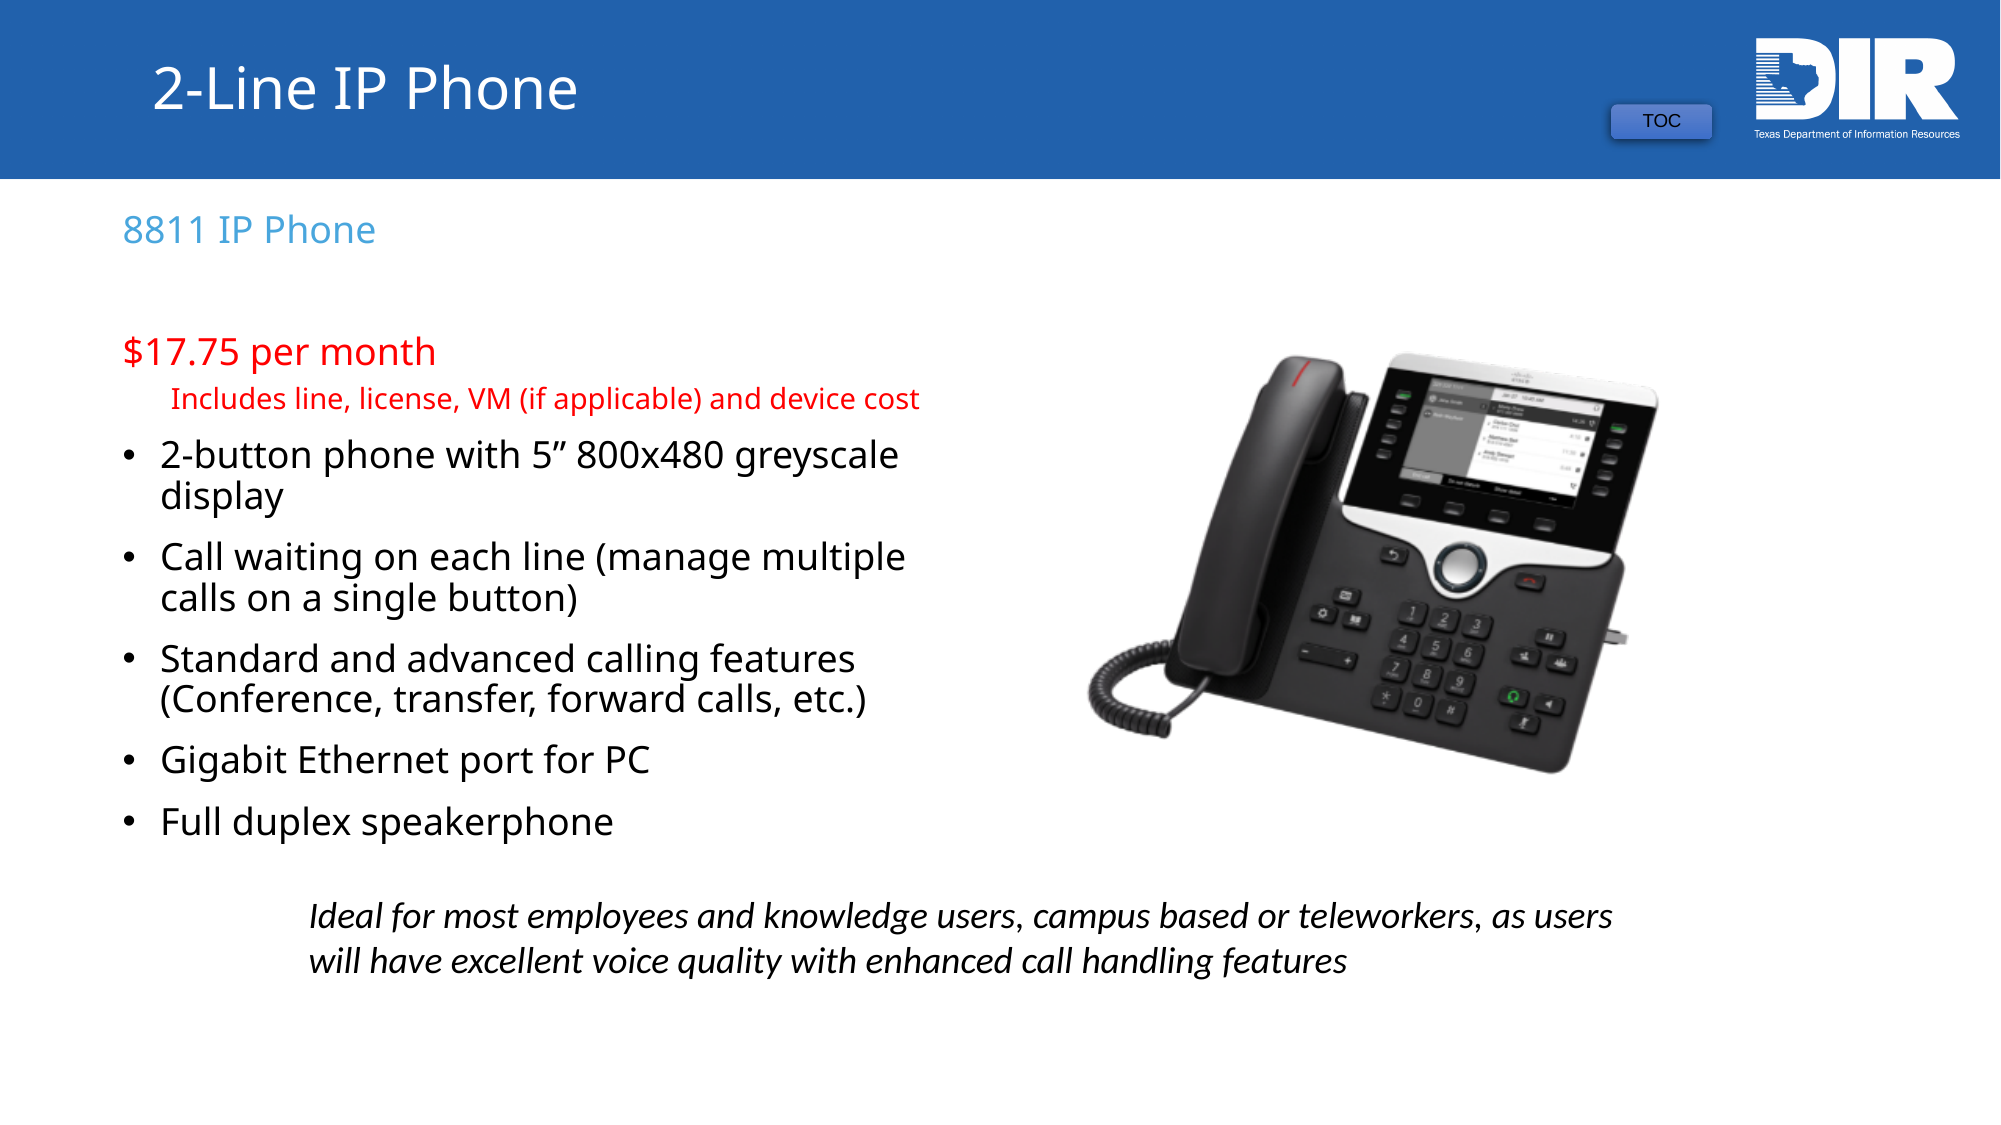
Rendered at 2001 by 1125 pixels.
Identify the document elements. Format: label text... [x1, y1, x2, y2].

picture [0, 0, 2001, 1125]
list 8811 IP Phone $17.75 per month Includes line, license, VM (if applicable) and device cost 2-button phone with 5” 800x480 greyscale display Call waiting on each line (manage multiple calls on a single button) Standard and advanced calling features (Conference, transfer, forward calls, etc.) Gigabit Ethernet port for PC Full duplex speakerphone [107, 203, 980, 1111]
text_box TOC [1611, 104, 1713, 140]
title 2-Line IP Phone [137, 0, 1863, 181]
text_box Ideal for most employees and knowledge users, campus based or teleworkers, as users will have excellent voice quality with enhanced call handling features [293, 883, 1662, 988]
